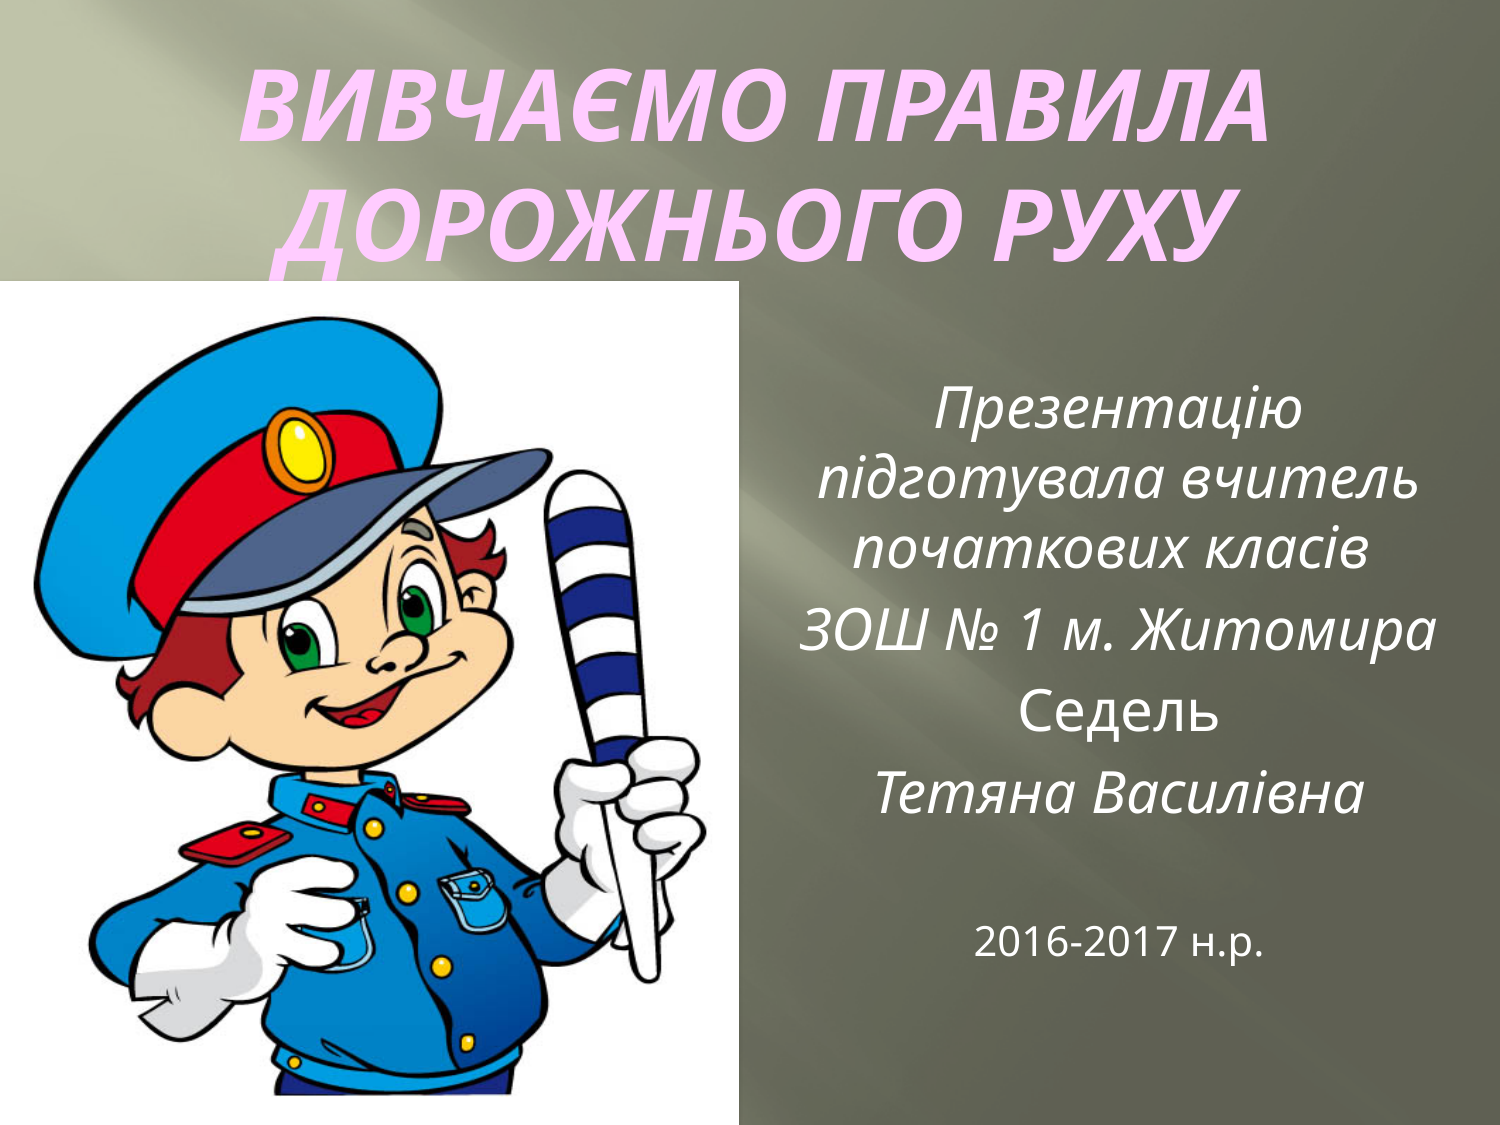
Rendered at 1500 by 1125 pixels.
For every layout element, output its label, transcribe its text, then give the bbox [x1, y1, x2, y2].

picture [0, 280, 739, 1125]
subtitle Презентацію підготувала вчитель початкових класів ЗОШ № 1 м. Житомира Седель Тетяна Василівна 2016-2017 н.р. [739, 281, 1500, 1125]
title Вивчаємо правила дорожнього руху [164, 35, 1348, 281]
